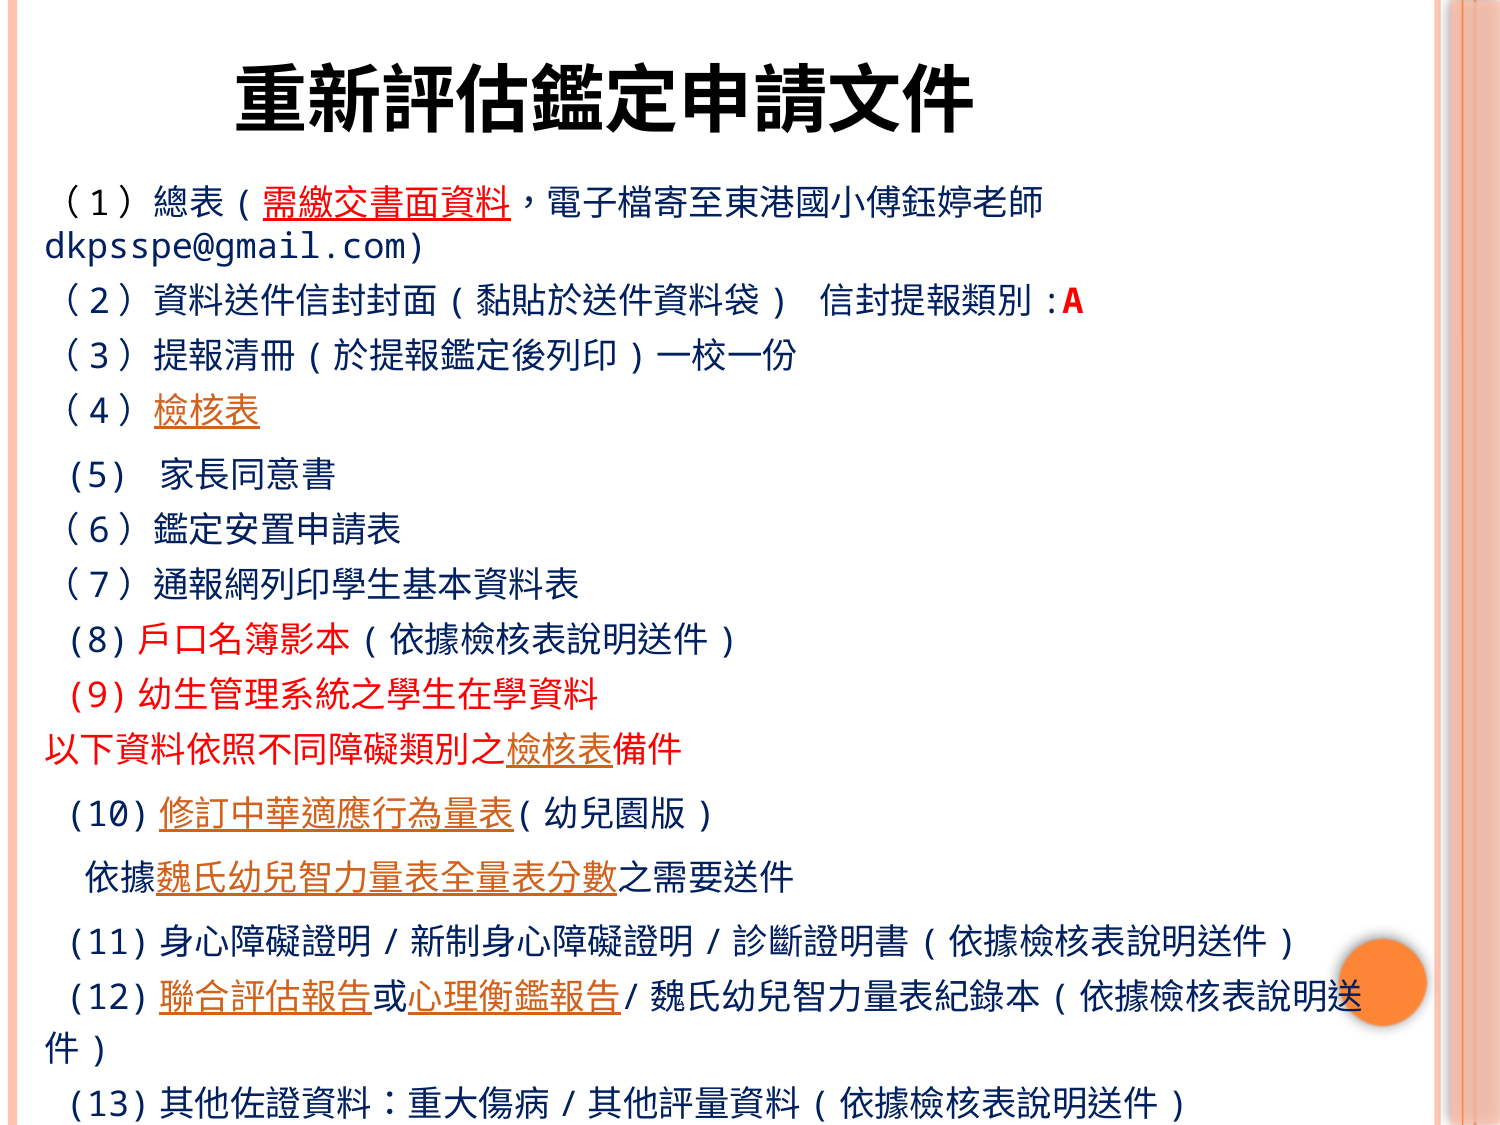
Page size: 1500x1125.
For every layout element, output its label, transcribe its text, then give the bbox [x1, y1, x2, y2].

list （1）總表(需繳交書面資料，電子檔寄至東港國小傅鈺婷老師dkpsspe@gmail.com) （2）資料送件信封封面(黏貼於送件資料袋) 信封提報類別:A （3）提報清冊(於提報鑑定後列印)一校一份 （4）檢核表 (5) 家長同意書 （6）鑑定安置申請表 （7）通報網列印學生基本資料表 (8)戶口名簿影本(依據檢核表說明送件) (9)幼生管理系統之學生在學資料 以下資料依照不同障礙類別之檢核表備件 (10)修訂中華適應行為量表(幼兒園版) 依據魏氏幼兒智力量表全量表分數之需要送件 (11)身心障礙證明/新制身心障礙證明/診斷證明書(依據檢核表說明送件) (12)聯合評估報告或心理衡鑑報告/魏氏幼兒智力量表紀錄本(依據檢核表說明送件) (13)其他佐證資料：重大傷病/其他評量資料(依據檢核表說明送件) ※特教通報網學務端操作→提報鑑定安置→填寫鑑定摘要表(學前鑑定-分區) → 提報類組:依據學生障礙狀況選擇「特教障礙類別」-提報身分:「舊個案重新評估」 [29, 172, 1412, 1062]
title 重新評估鑑定申請文件 [75, 45, 1300, 149]
